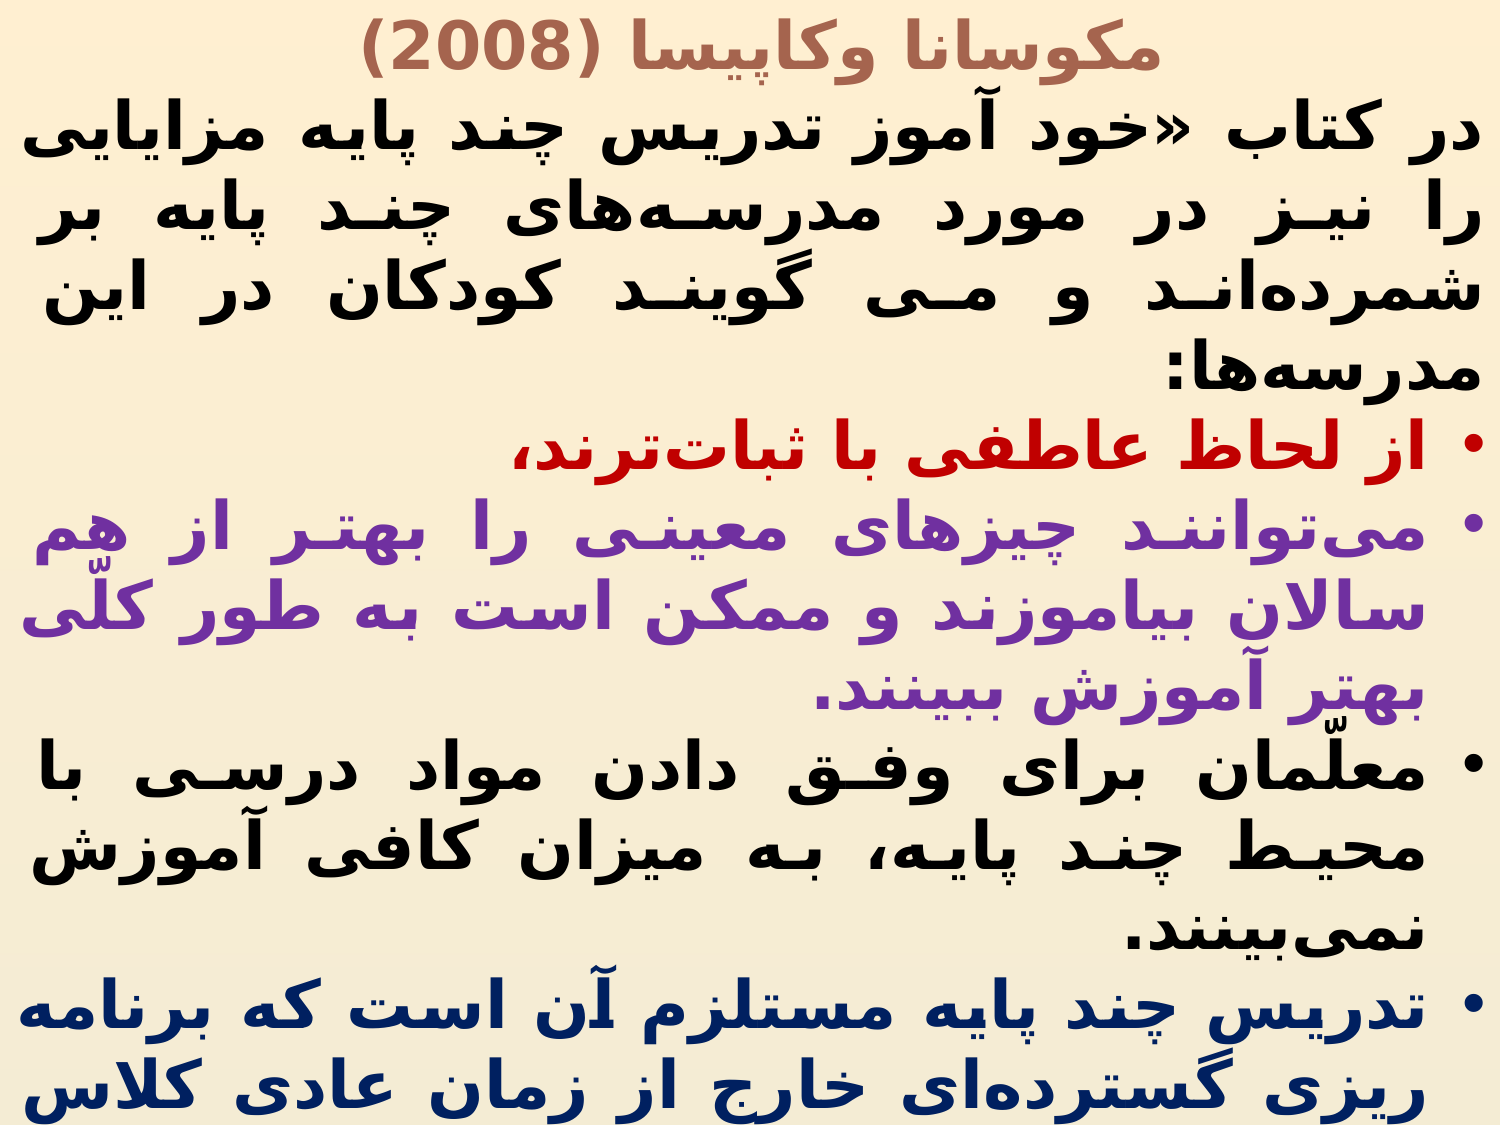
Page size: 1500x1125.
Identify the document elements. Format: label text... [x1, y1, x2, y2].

text_box مکوسانا وکاپیسا (2008) در کتاب «خود آموز تدریس چند پایه مزایایی را نیز در مورد مدرسه‌های چند پایه بر شمرده‌اند و می گویند کودکان در این مدرسه‌ها: از لحاظ عاطفی با ثبات‌ترند، می‌توانند چیزهای معینی را بهتر از هم سالان بیاموزند و ممکن است به طور کلّی بهتر آموزش ببینند. معلّمان برای وفق دادن مواد درسی با محیط چند پایه، به میزان کافی آموزش نمی‌بینند. تدریس چند پایه مستلزم آن است که برنامه ریزی گسترده‌ای خارج از زمان عادی کلاس صورت گیرد. هم چنین، برخی والدین یا کارکنان آموزشی، به این نوع تدریس و حتی ظاهر فیزیکی این مدرسه‌ها نگاه منفی دارند. [0, 0, 1500, 1125]
